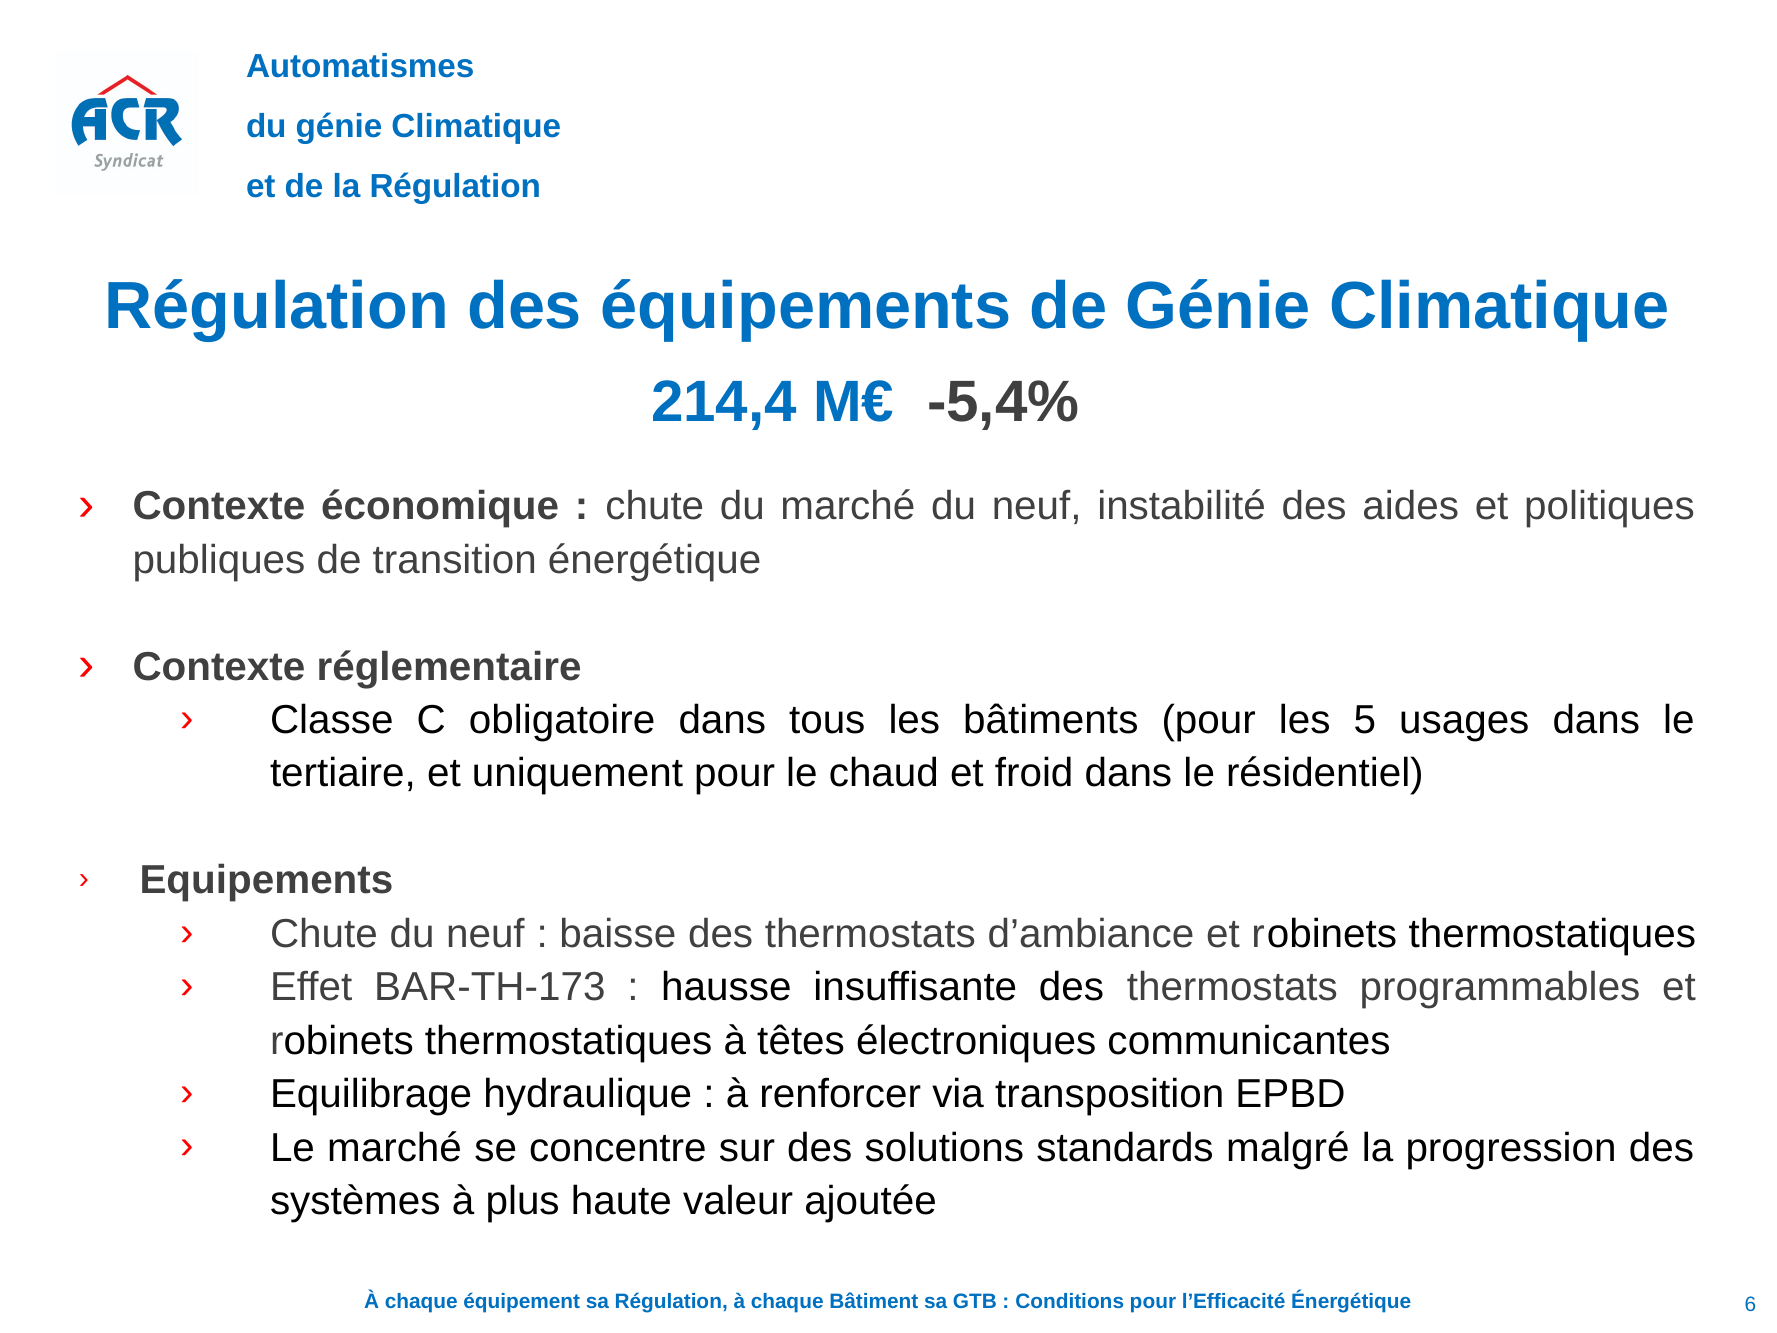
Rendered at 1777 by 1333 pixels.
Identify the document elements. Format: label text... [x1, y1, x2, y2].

list 214,4 M€ -5,4% [0, 353, 1753, 448]
list Contexte économique : chute du marché du neuf, instabilité des aides et politiques publiques de transition énergétique Contexte réglementaire Classe C obligatoire dans tous les bâtiments (pour les 5 usages dans le tertiaire, et uniquement pour le chaud et froid dans le résidentiel) Equipements Chute du neuf : baisse des thermostats d’ambiance et robinets thermostatiques Effet BAR-TH-173 : hausse insuffisante des thermostats programmables et robinets thermostatiques à têtes électroniques communicantes Equilibrage hydraulique : à renforcer via transposition EPBD Le marché se concentre sur des solutions standards malgré la progression des systèmes à plus haute valeur ajoutée [61, 465, 1715, 1250]
picture [55, 51, 198, 194]
title Régulation des équipements de Génie Climatique [0, 210, 1776, 394]
